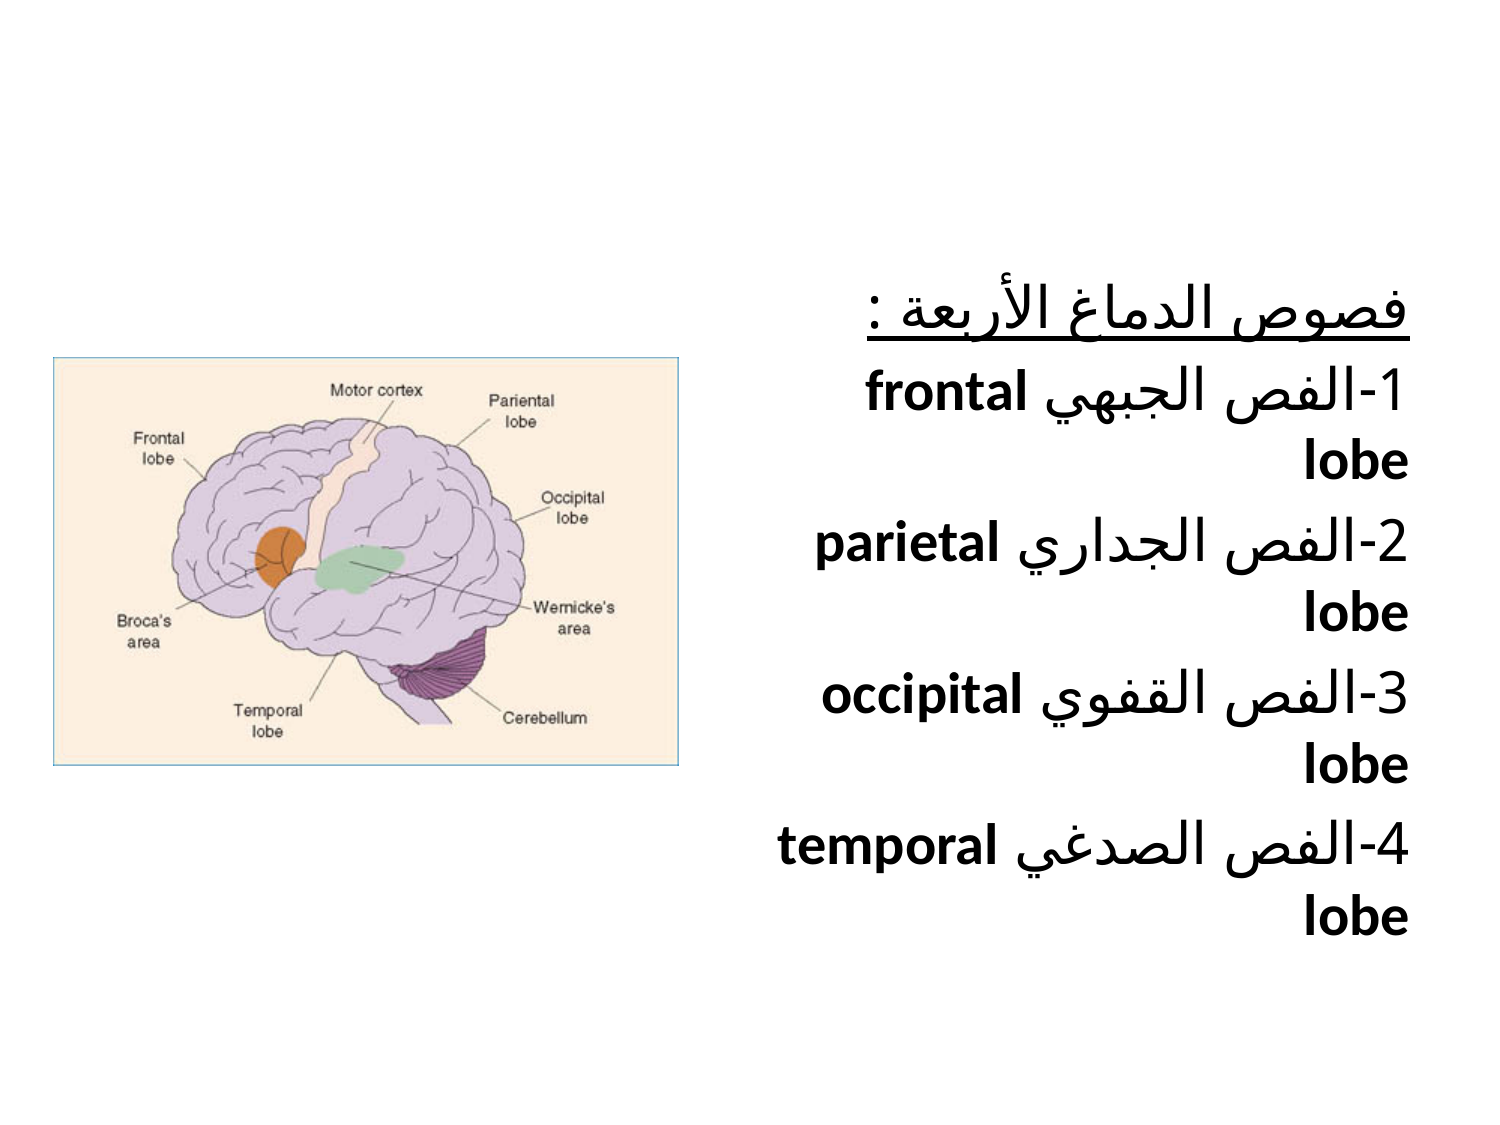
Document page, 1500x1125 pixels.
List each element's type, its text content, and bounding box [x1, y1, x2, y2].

list فصوص الدماغ الأربعة : 1-الفص الجبهي frontal lobe 2-الفص الجداري parietal lobe 3-الفص القفوي occipital lobe 4-الفص الصدغي temporal lobe [762, 262, 1425, 1005]
picture [52, 357, 679, 766]
